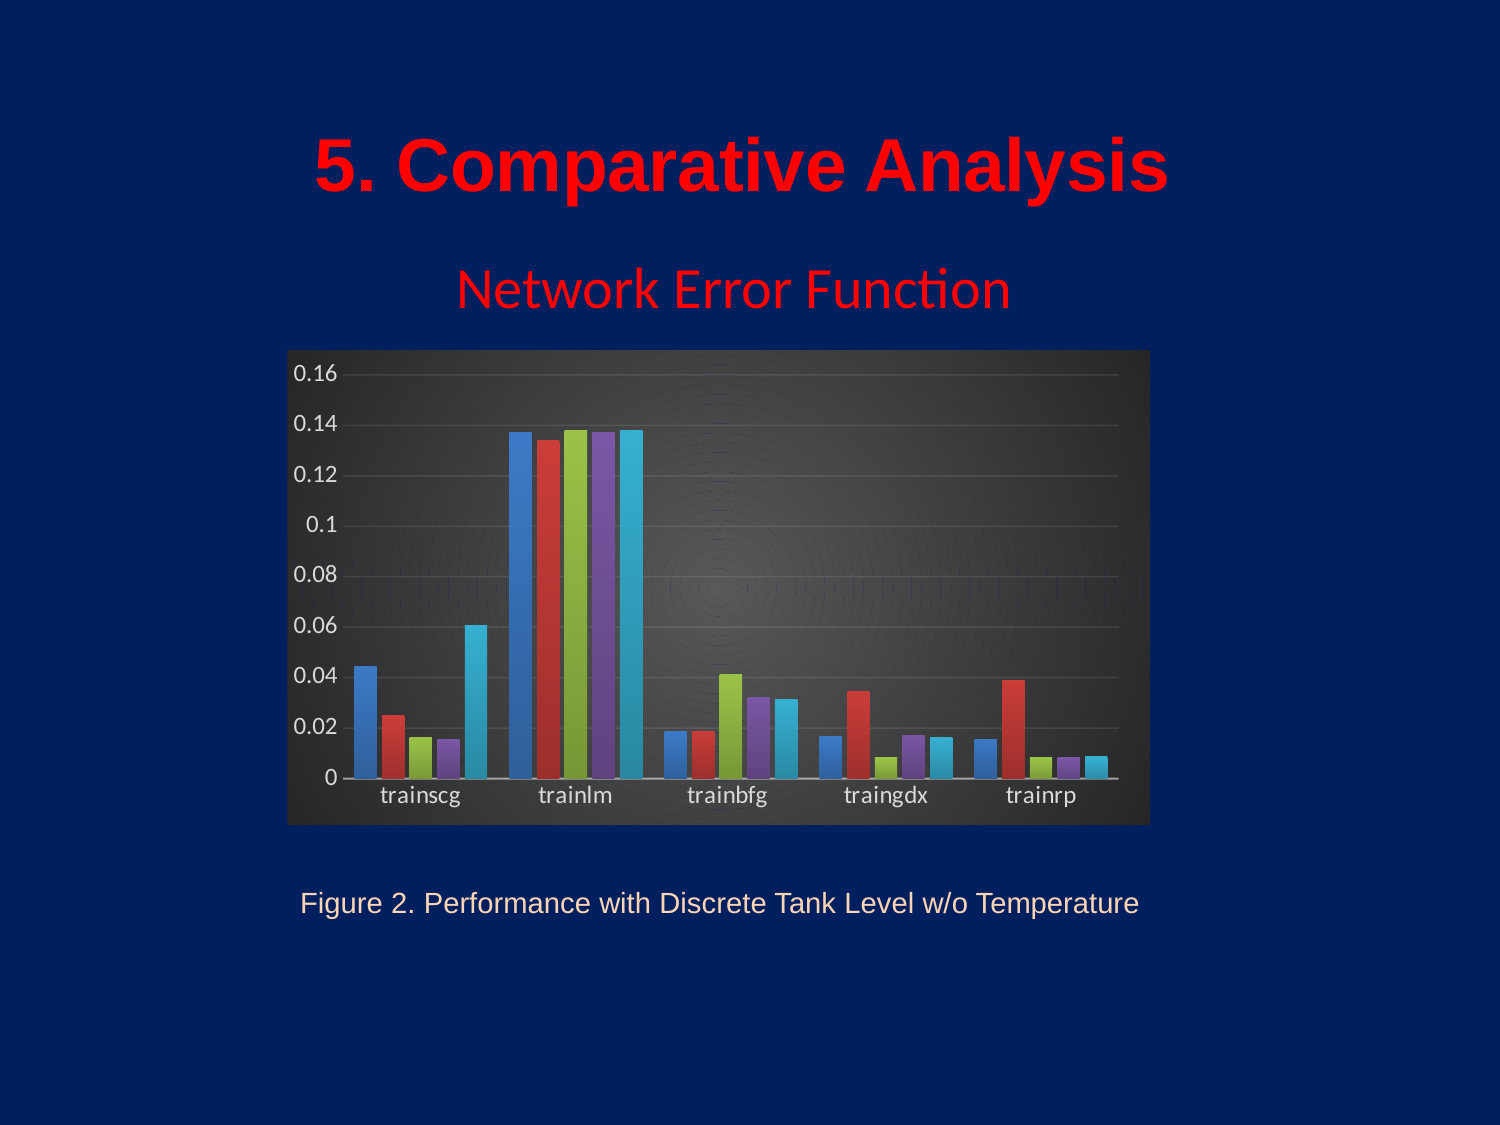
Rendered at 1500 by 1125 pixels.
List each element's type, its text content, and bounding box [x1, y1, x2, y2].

text_box Figure 2. Performance with Discrete Tank Level w/o Temperature [62, 872, 1200, 928]
chart [287, 349, 1151, 826]
text_box Network Error Function [441, 242, 1027, 328]
text_box 5. Comparative Analysis [70, 116, 1413, 207]
